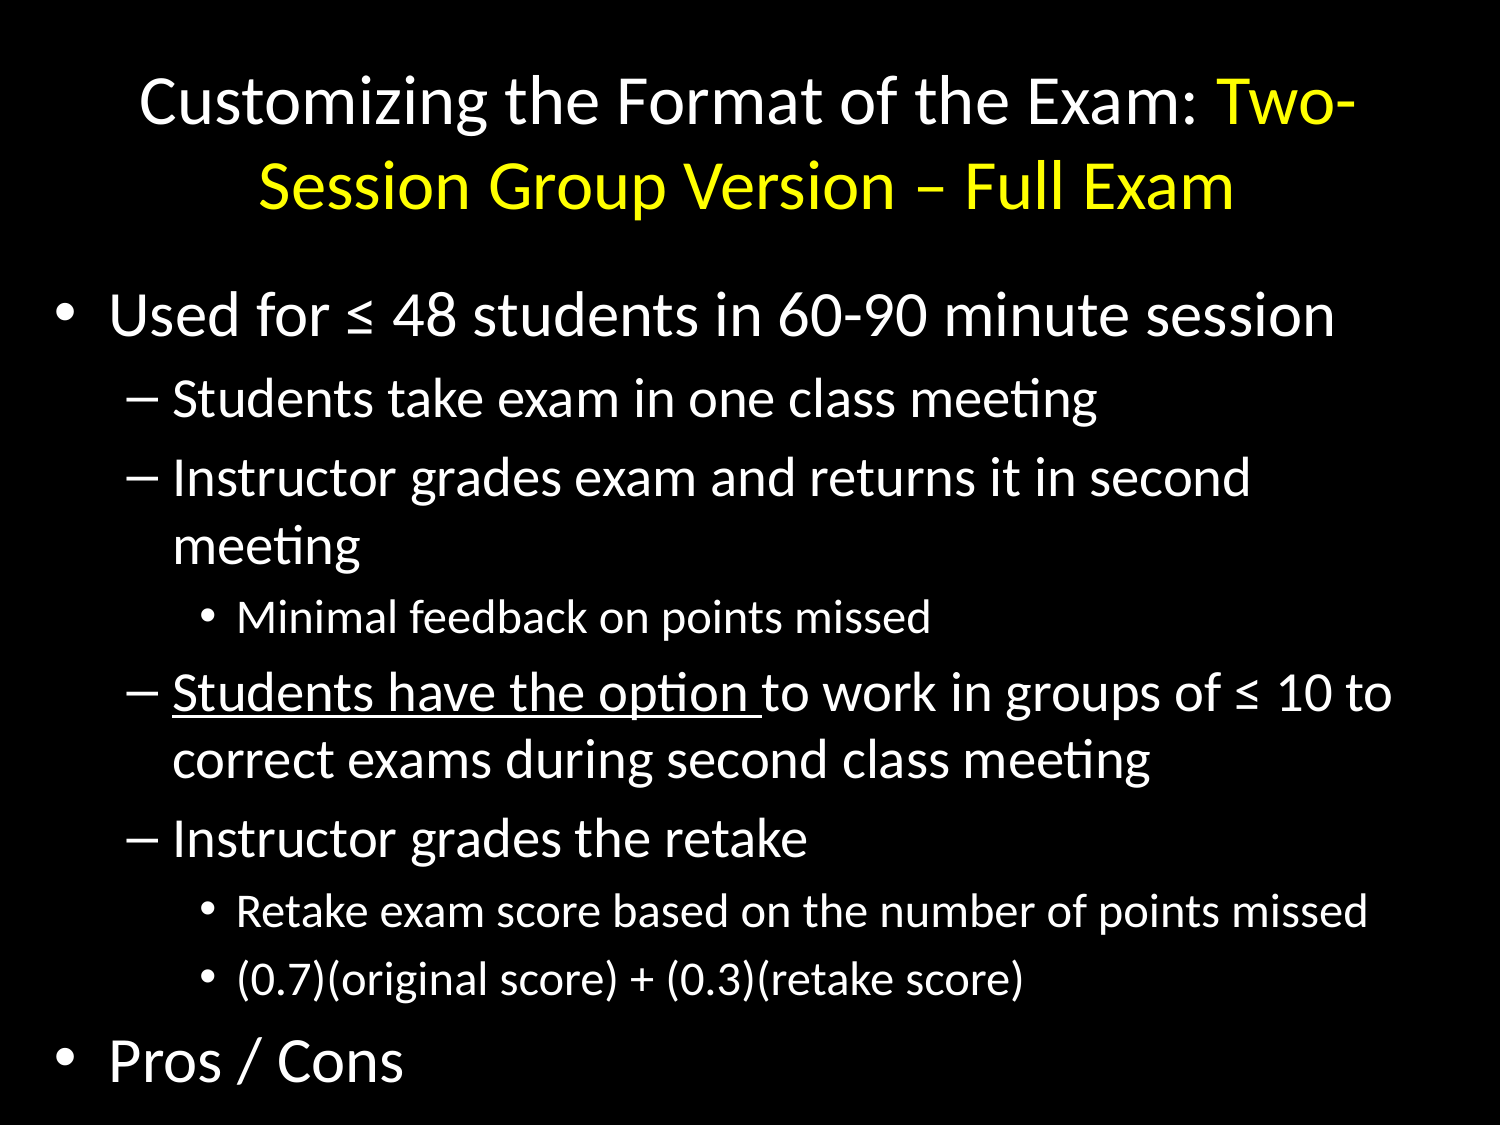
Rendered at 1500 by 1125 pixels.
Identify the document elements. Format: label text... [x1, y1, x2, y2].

title Customizing the Format of the Exam: Two-Session Group Version – Full Exam [36, 45, 1462, 233]
list Used for ≤ 48 students in 60-90 minute session Students take exam in one class meeting Instructor grades exam and returns it in second meeting Minimal feedback on points missed Students have the option to work in groups of ≤ 10 to correct exams during second class meeting Instructor grades the retake Retake exam score based on the number of points missed (0.7)(original score) + (0.3)(retake score) Pros / Cons [38, 264, 1464, 1109]
